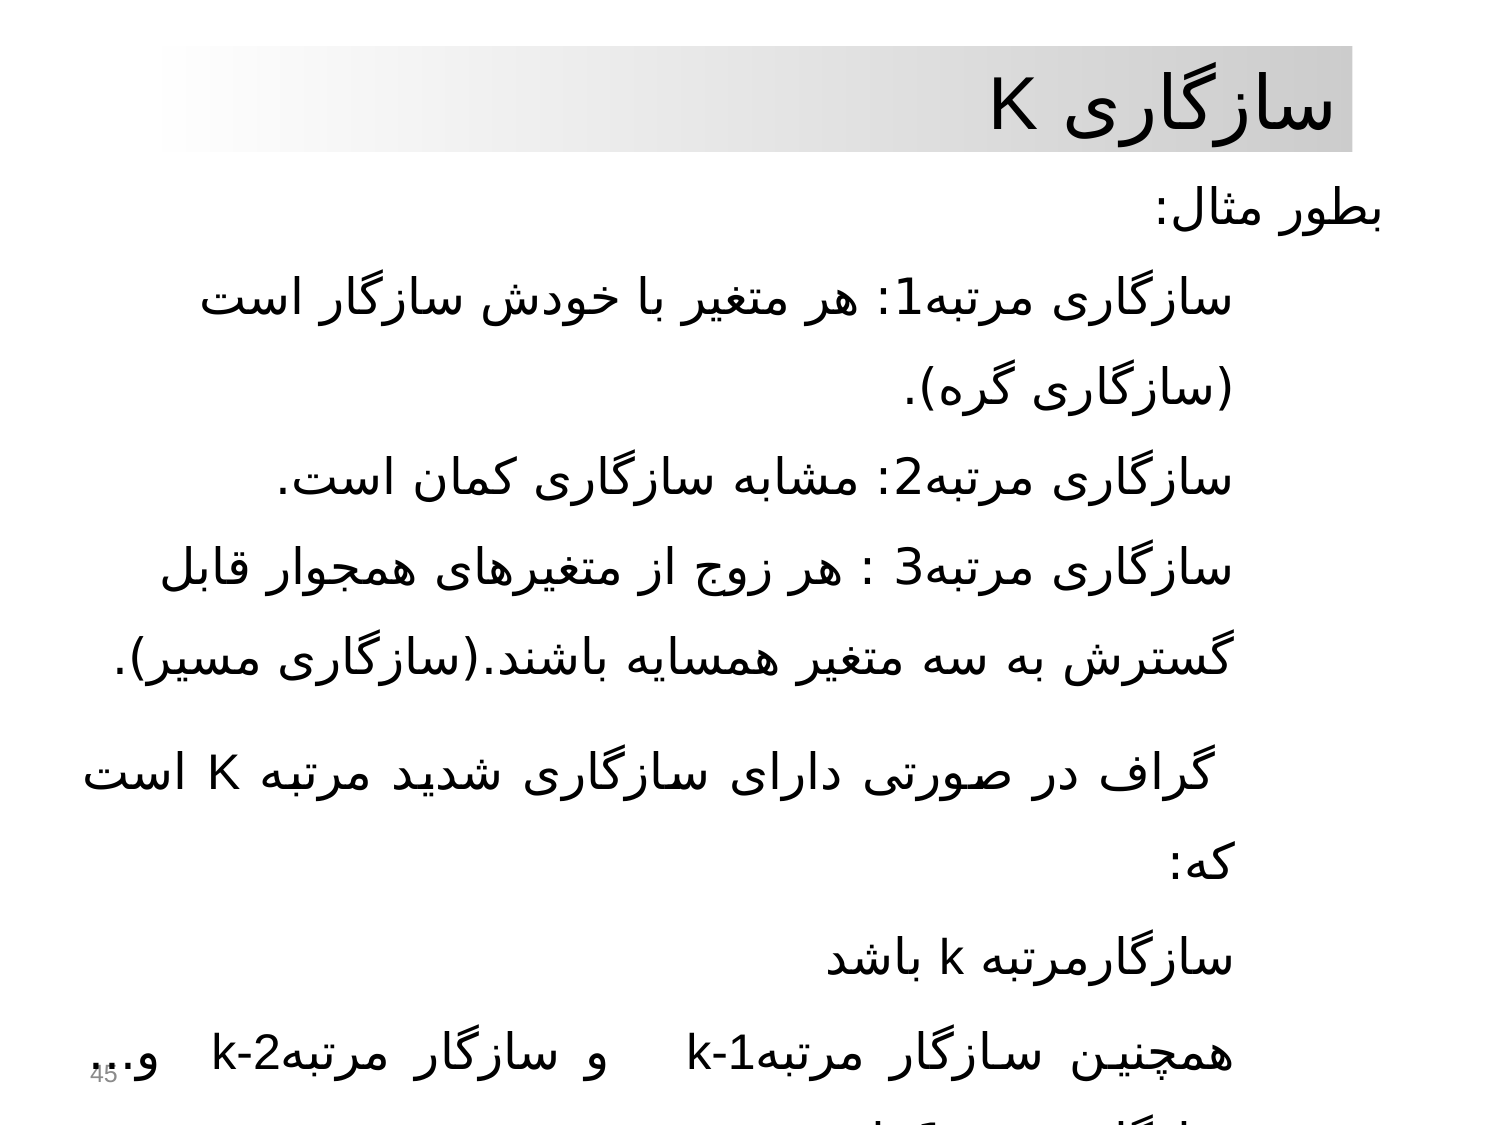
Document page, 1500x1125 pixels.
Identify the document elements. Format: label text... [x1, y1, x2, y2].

text_box سازگاری K [152, 46, 1353, 152]
text_box بطور مثال: سازگاری مرتبه1: هر متغير با خودش سازگار است (سازگاری گره). سازگاری مرتبه2: مشابه سازگاری کمان است. سازگاری مرتبه3 : هر زوج از متغيرهای همجوار قابل گسترش به سه متغير همسايه باشند.(سازگاری مسير). گراف در صورتی دارای سازگاری شدید مرتبه K است که: سازگارمرتبه k باشد همچنين سازگار مرتبهk-1 و سازگار مرتبهk-2 و... سازگار مرتبه 1 باشد. در اين صورت، مسئله را بدون عقبگرد مي توان حل کرد پيچيدگی زمانی آن O(nd) است [64, 137, 1400, 1125]
